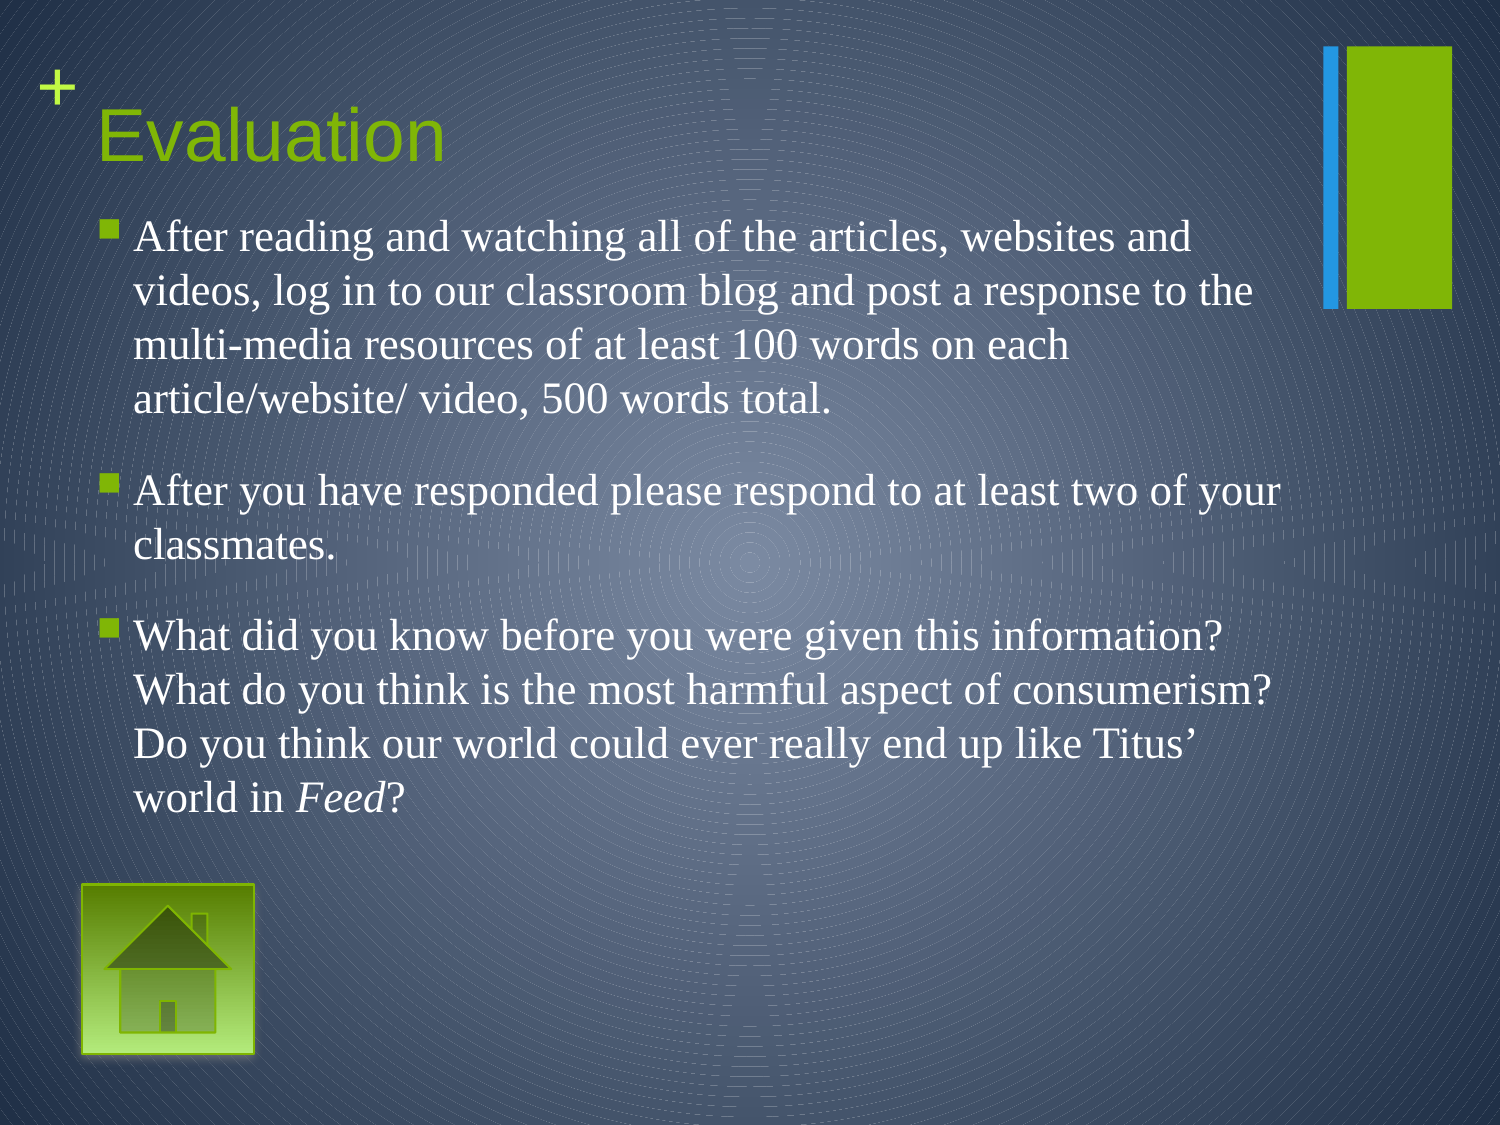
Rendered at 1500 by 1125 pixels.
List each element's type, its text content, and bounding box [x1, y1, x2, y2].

title Evaluation [81, 79, 1322, 199]
list After reading and watching all of the articles, websites and videos, log in to our classroom blog and post a response to the multi-media resources of at least 100 words on each article/website/ video, 500 words total. After you have responded please respond to at least two of your classmates. What did you know before you were given this information? What do you think is the most harmful aspect of consumerism? Do you think our world could ever really end up like Titus’ world in Feed? [81, 199, 1322, 836]
